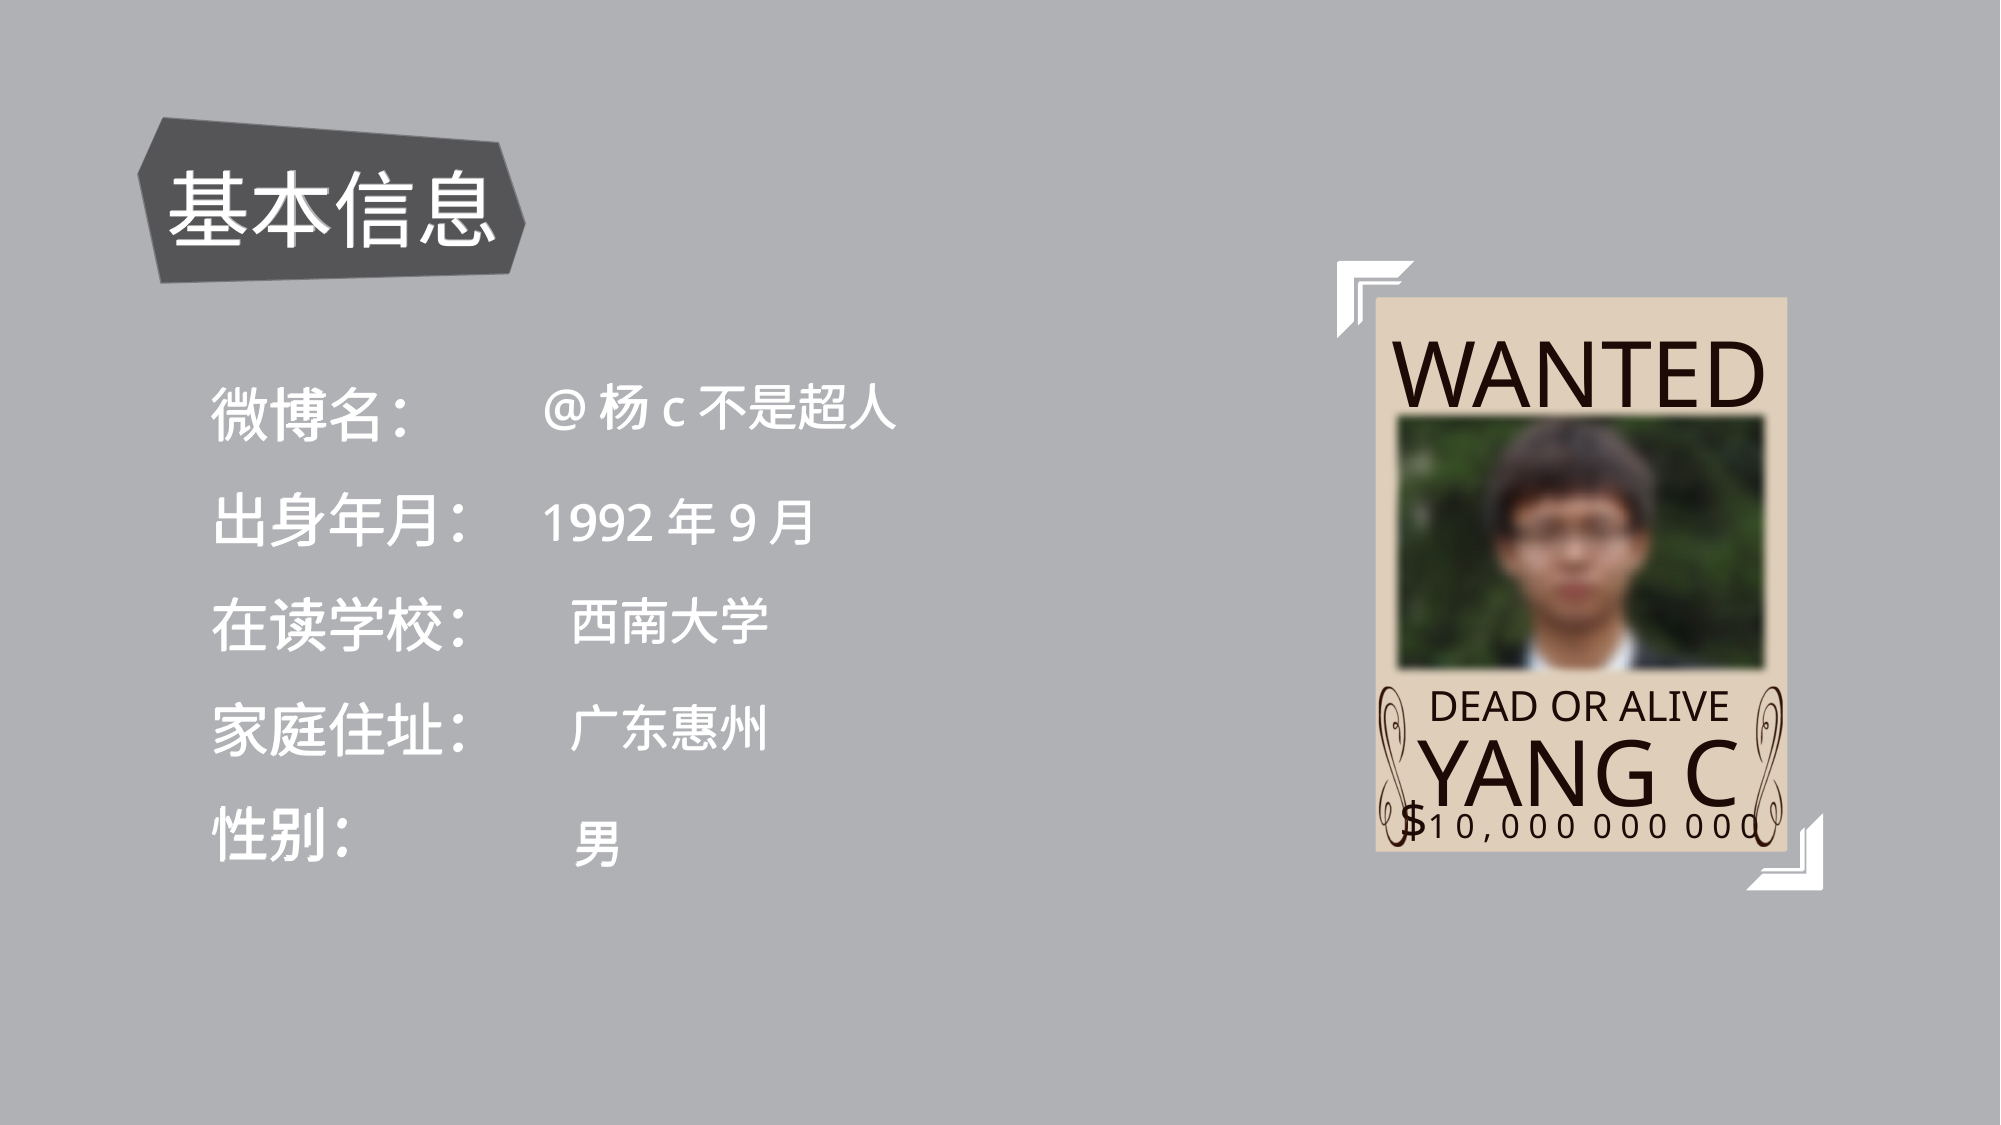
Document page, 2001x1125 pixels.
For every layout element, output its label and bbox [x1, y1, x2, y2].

text_box [136, 118, 1823, 978]
